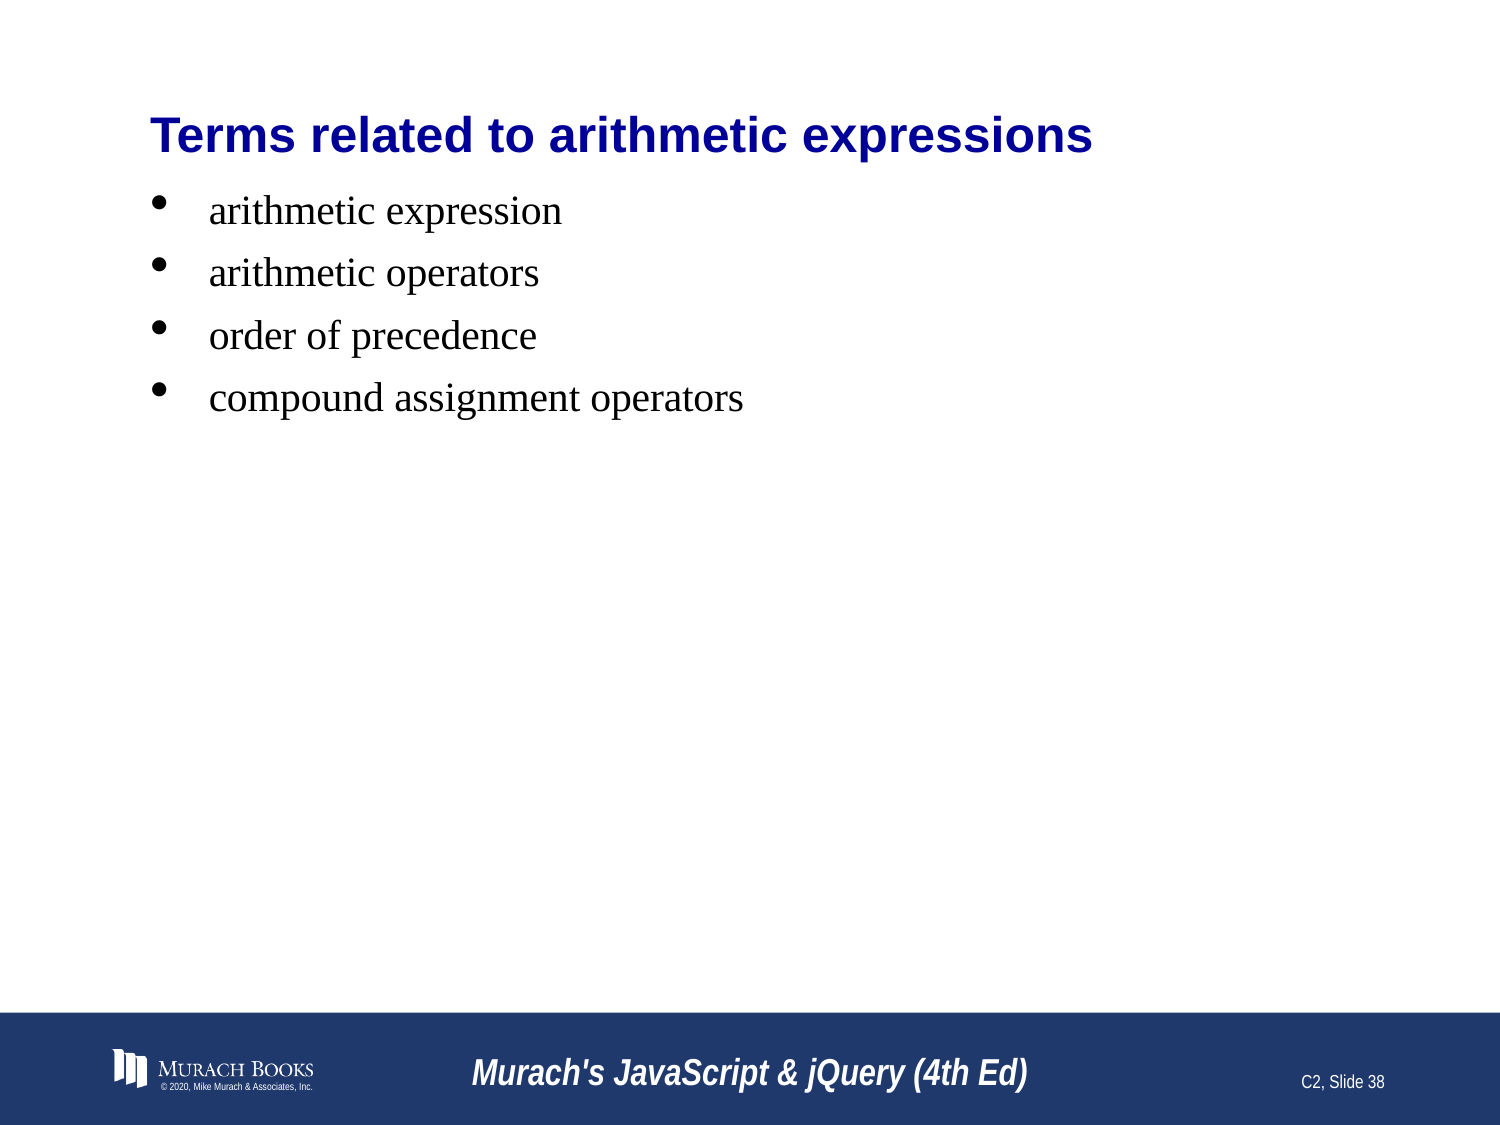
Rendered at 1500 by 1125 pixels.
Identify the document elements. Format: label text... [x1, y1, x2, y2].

slide_number C2, Slide 38 [1087, 1025, 1400, 1100]
footer © 2020, Mike Murach & Associates, Inc. [12, 1025, 463, 1100]
slide_number Murach's JavaScript & jQuery (4th Ed) [463, 1025, 1050, 1100]
title Terms related to arithmetic expressions [150, 102, 1350, 164]
list arithmetic expression arithmetic operators order of precedence compound assignment operators [137, 174, 1350, 975]
